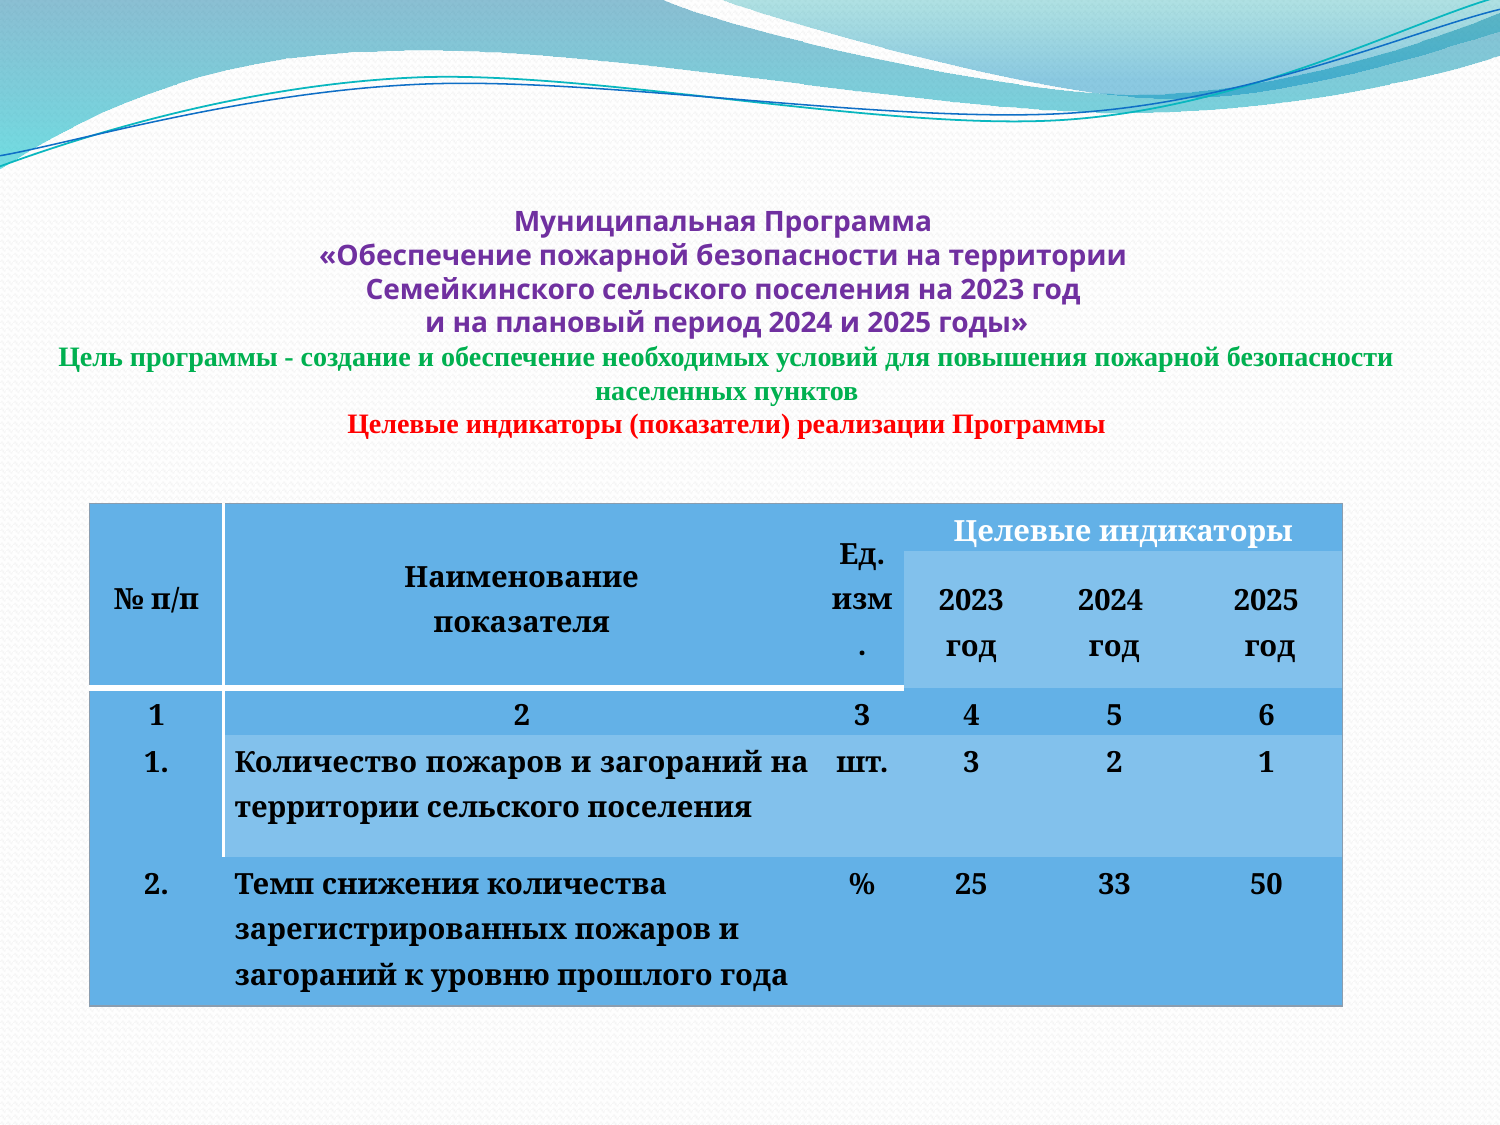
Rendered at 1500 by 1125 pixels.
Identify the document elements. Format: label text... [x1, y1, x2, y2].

table_header Целевые индикаторы [904, 504, 1342, 551]
table_cell 2024 год [1038, 551, 1190, 688]
table_cell Темп снижения количества зарегистрированных пожаров и загораний к уровню прошлого года [224, 857, 820, 1005]
table_cell 3 [820, 691, 904, 735]
table_cell 3 [904, 735, 1038, 857]
table_cell 2 [1038, 735, 1190, 857]
table_cell 2. [90, 857, 224, 1005]
table_cell 6 [1190, 688, 1342, 735]
table_cell 2025 год [1190, 551, 1342, 688]
text_box [87, 215, 1500, 291]
table_header № п/п [90, 504, 222, 685]
table_header Ед. изм. [820, 504, 904, 685]
table_cell шт. [820, 735, 904, 857]
table_cell 4 [904, 688, 1038, 735]
table_cell 5 [1038, 688, 1190, 735]
table_cell 50 [1190, 857, 1342, 1005]
table_cell 1 [1190, 735, 1342, 857]
table_cell 25 [904, 857, 1038, 1005]
table_header Наименование показателя [225, 504, 820, 685]
table_cell 2023 год [904, 551, 1038, 688]
table_cell 2 [225, 691, 820, 735]
title Муниципальная Программа «Обеспечение пожарной безопасности на территории Семейкинского сельского поселения на 2023 год и на плановый период 2024 и 2025 годы» Цель программы - создание и обеспечение необходимых условий для повышения пожарной безопасности населенных пунктов Целевые индикаторы (показатели) реализации Программы [53, 141, 1401, 440]
table_cell 1 [90, 691, 222, 735]
table_cell 33 [1038, 857, 1190, 1005]
table_cell 1. [90, 735, 222, 857]
table_cell Количество пожаров и загораний на территории сельского поселения [225, 735, 820, 857]
table_cell % [820, 857, 904, 1005]
